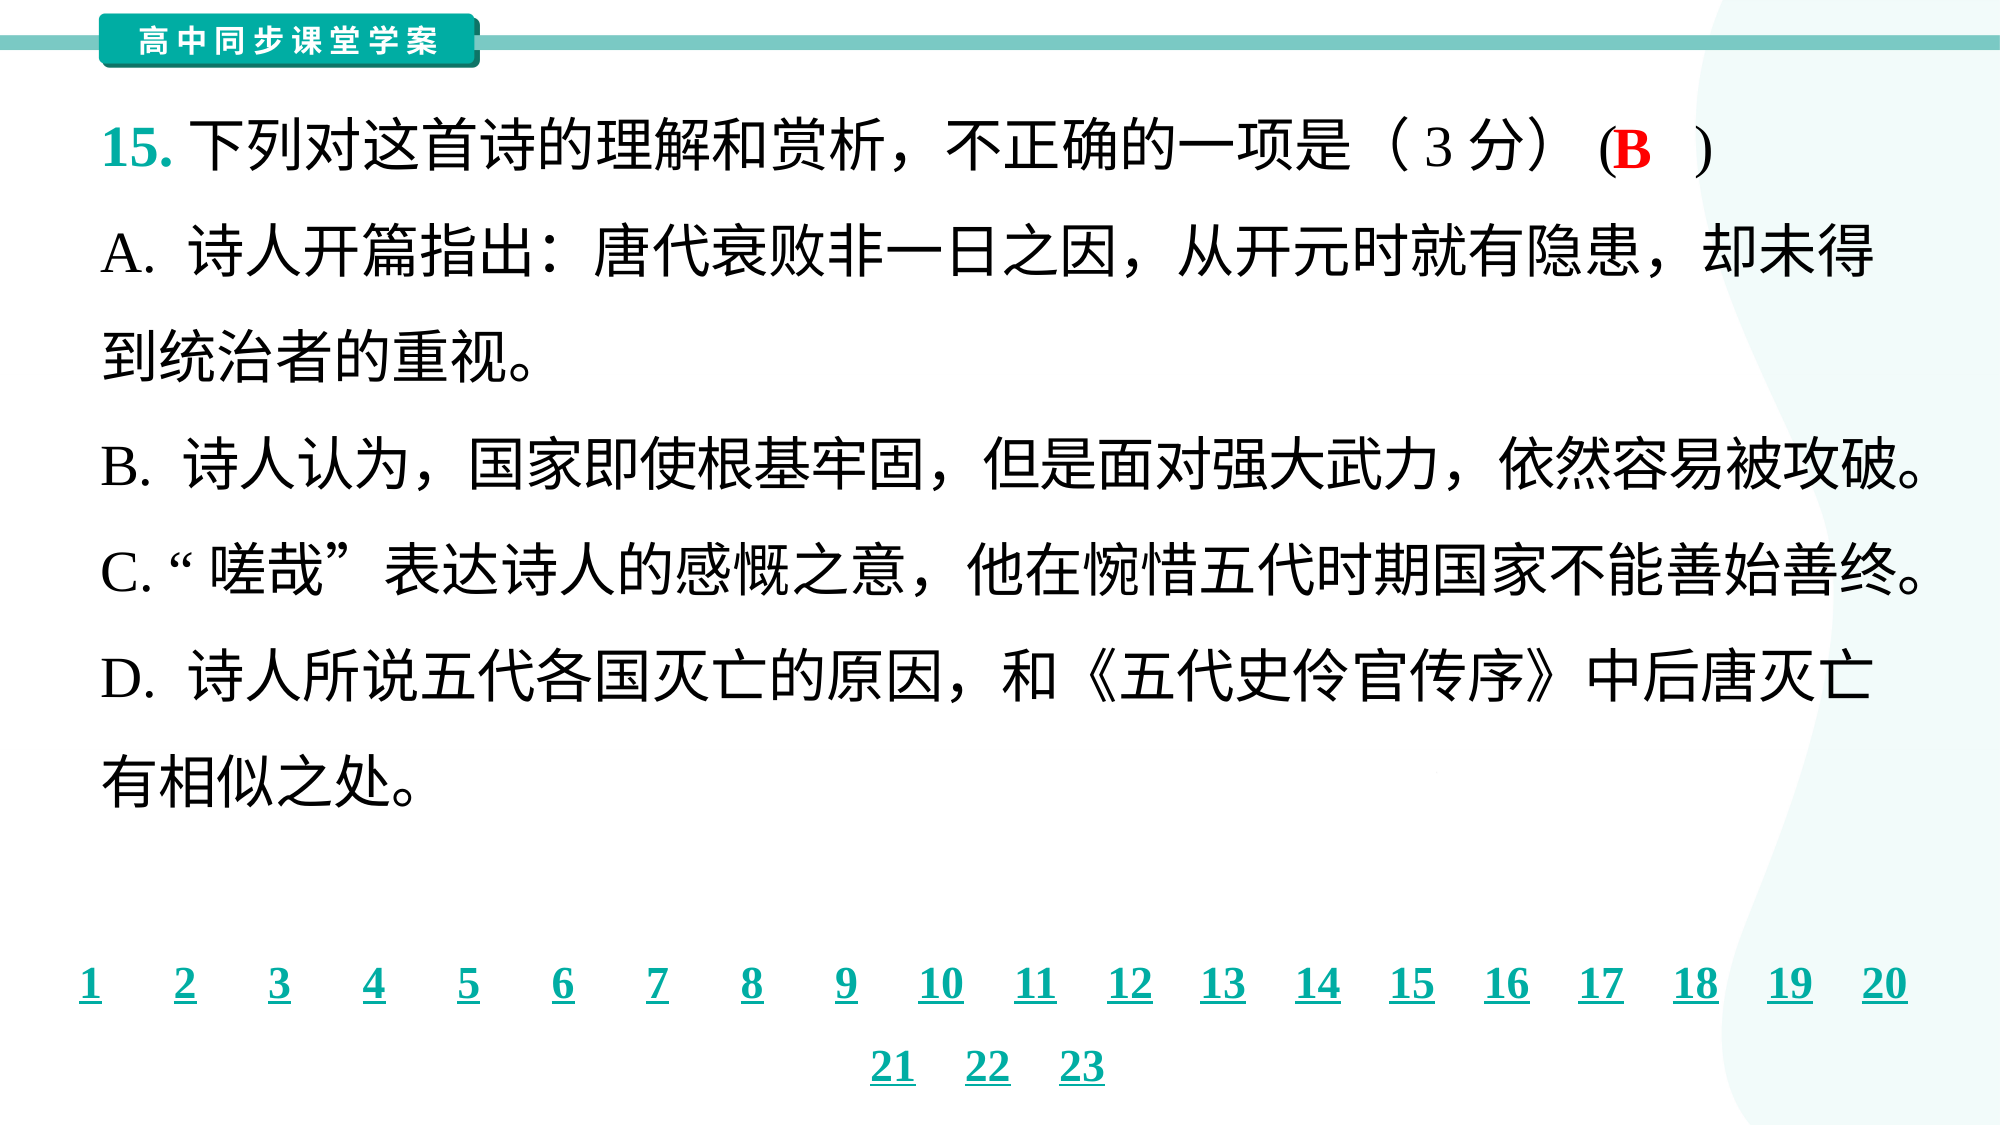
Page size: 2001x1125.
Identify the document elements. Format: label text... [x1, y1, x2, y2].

text_box A. 诗人开篇指出：唐代衰败非一日之因，从开元时就有隐患，却未得 到统治者的重视。 B. 诗人认为，国家即使根基牢固，但是面对强大武力，依然容易被攻破。 C. “嗟哉”表达诗人的感慨之意，他在惋惜五代时期国家不能善始善终。 D. 诗人所说五代各国灭亡的原因，和《五代史伶官传序》中后唐灭亡 有相似之处。 [100, 177, 1899, 816]
picture [0, 0, 2000, 1125]
text_box 15.下列对这首诗的理解和赏析，不正确的一项是（3分）( ) [100, 76, 1591, 177]
text_box B [1591, 76, 1673, 177]
text_box 15.下列对这首诗的理解和赏析，不正确的一项是（3分）( ) [1673, 76, 1899, 177]
